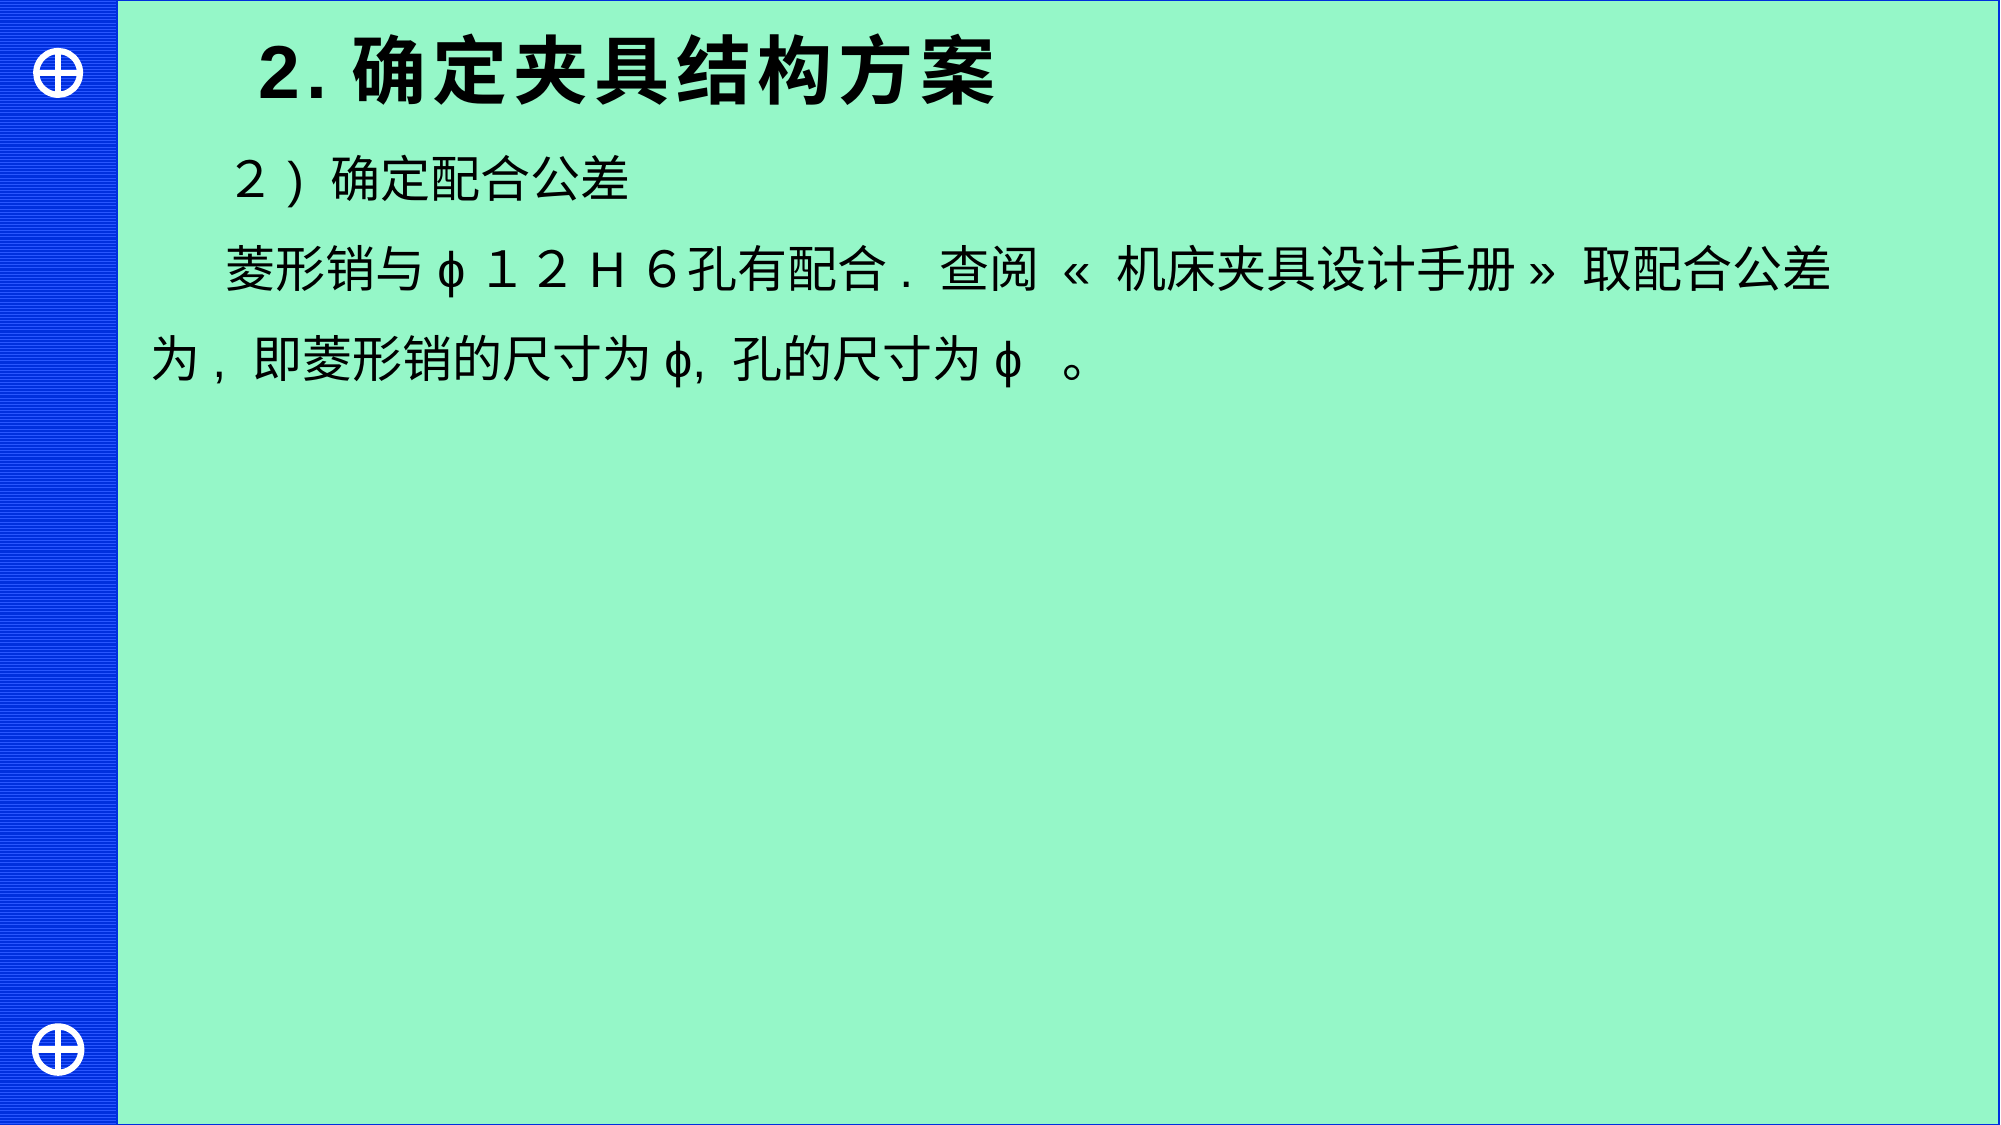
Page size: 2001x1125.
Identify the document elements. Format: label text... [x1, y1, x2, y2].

text_box 2.确定夹具结构方案 [135, 0, 1423, 122]
